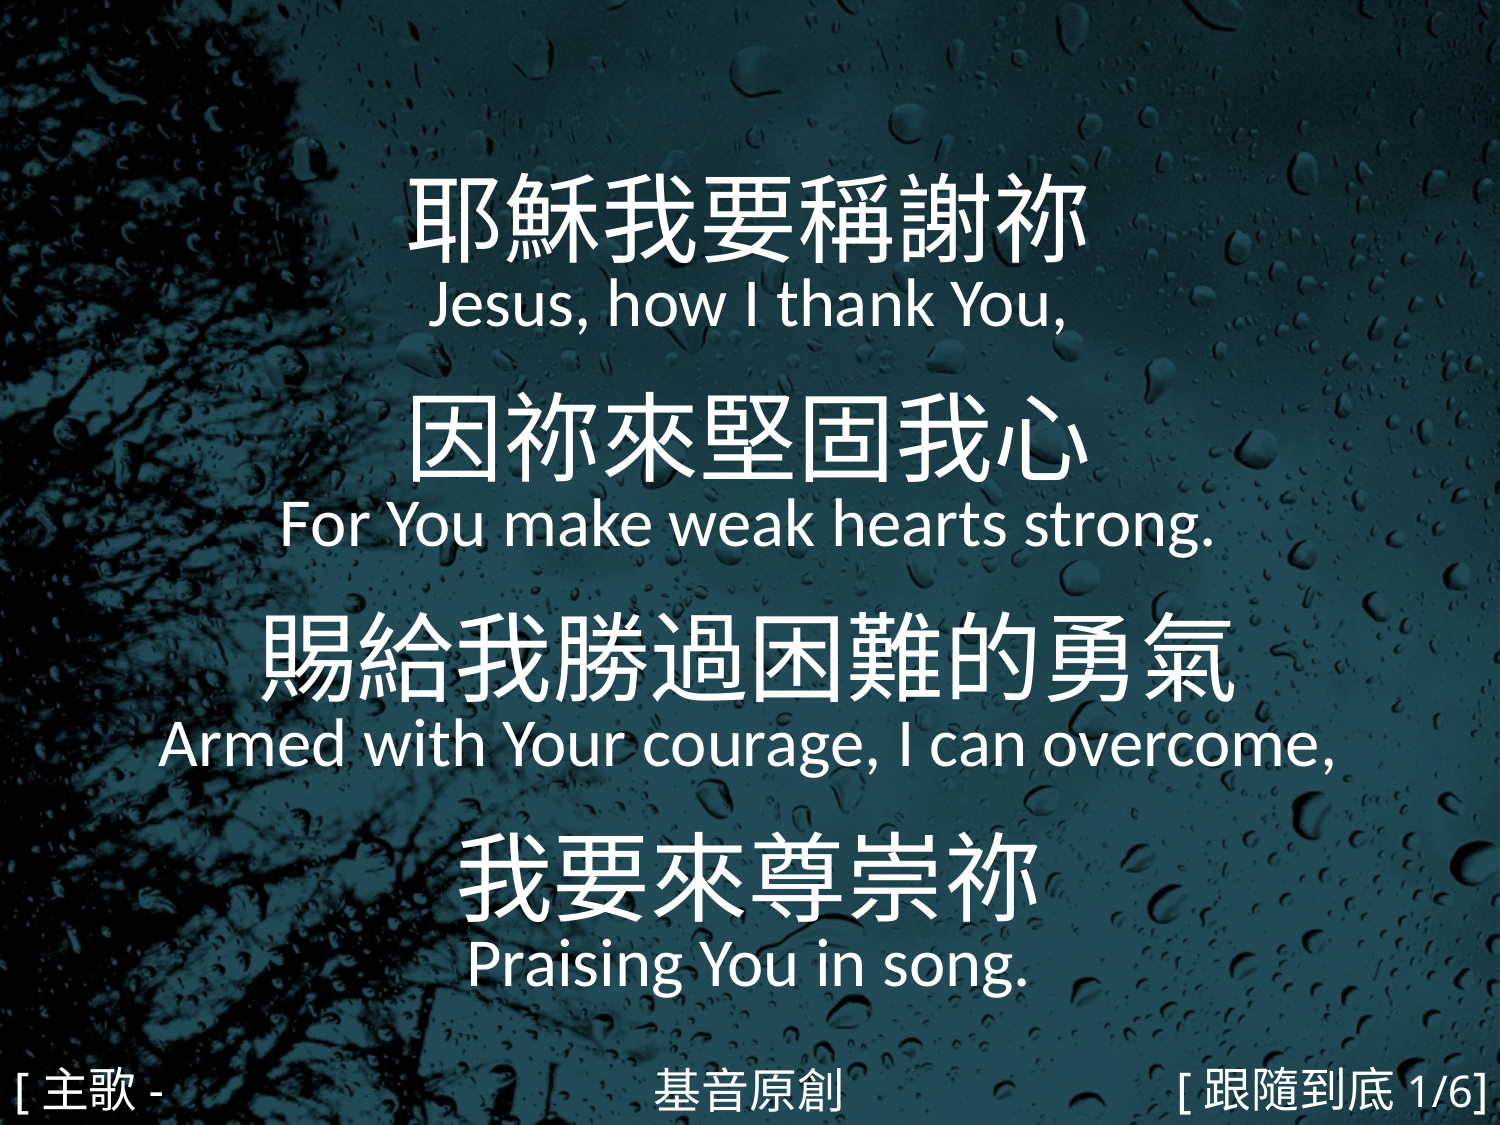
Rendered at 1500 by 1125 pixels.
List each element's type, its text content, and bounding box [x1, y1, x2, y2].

text_box 基音原創 [0, 1053, 1500, 1125]
picture [0, 0, 1500, 1053]
text_box 耶穌我要稱謝祢 Jesus, how I thank You, 因祢來堅固我心 For You make weak hearts strong. 賜給我勝過困難的勇氣 Armed with Your courage, I can overcome, 我要來尊崇祢 Praising You in song. [0, 172, 1499, 966]
